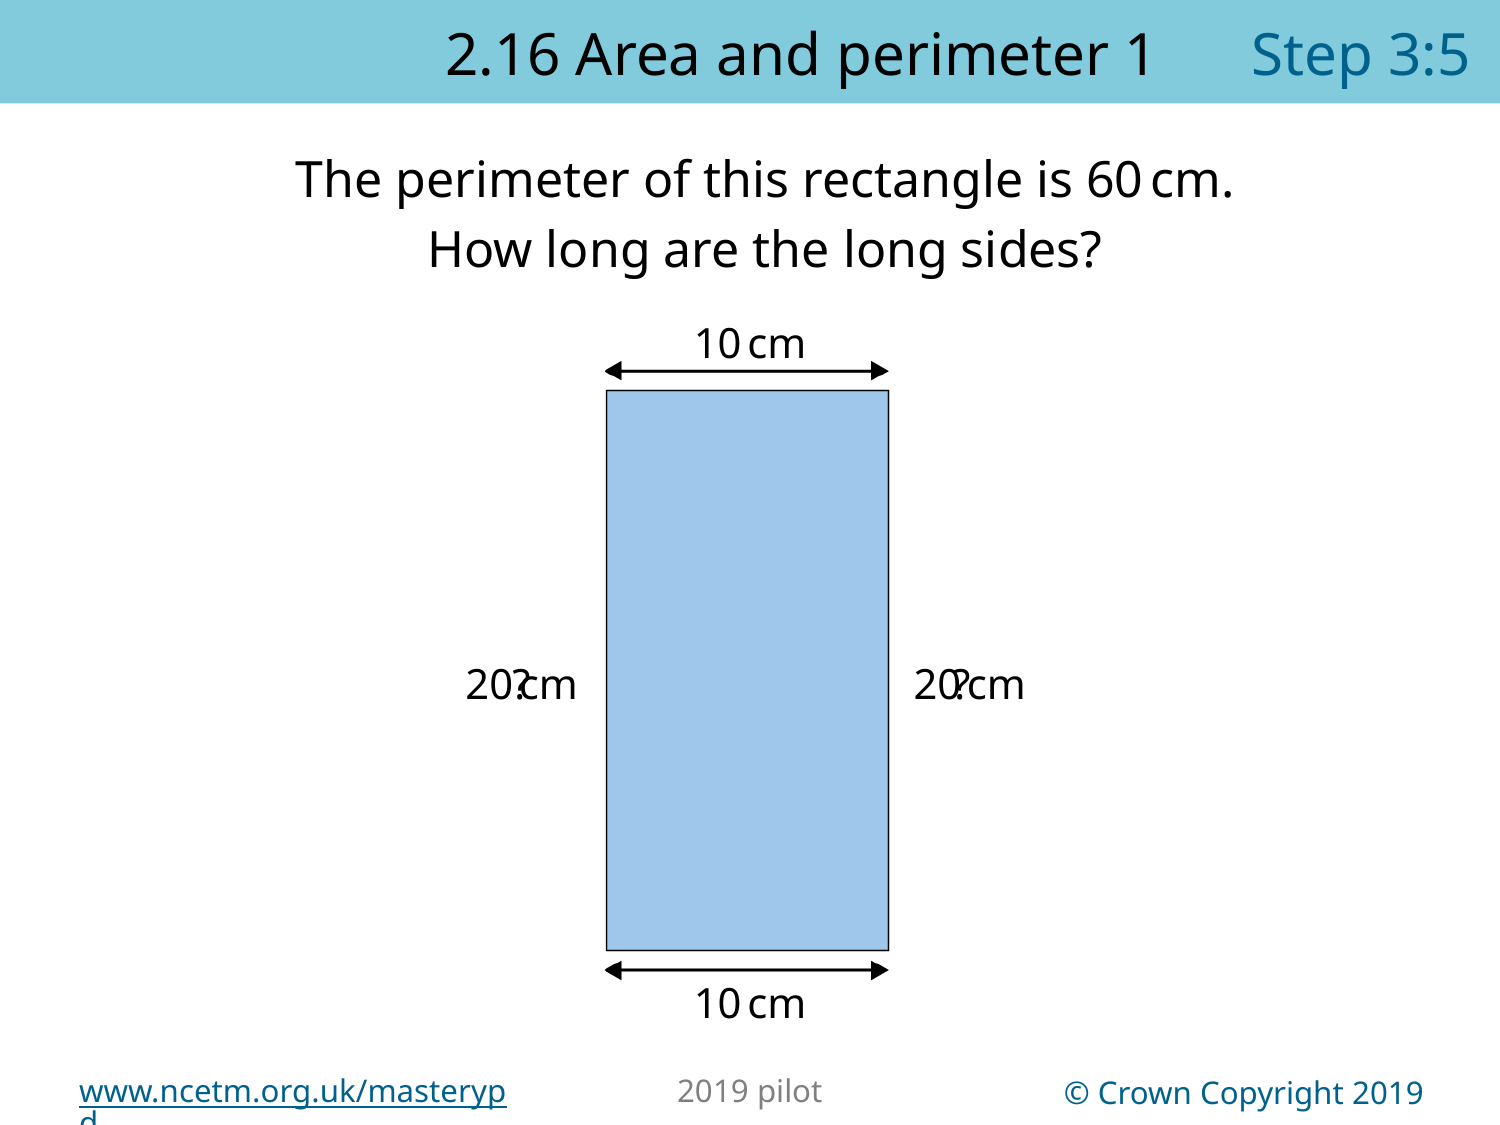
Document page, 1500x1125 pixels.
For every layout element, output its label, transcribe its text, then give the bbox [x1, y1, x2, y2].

text_box 20 cm [986, 650, 1041, 716]
text_box 10 cm [678, 994, 822, 1035]
text_box 20 cm [922, 650, 937, 716]
text_box ? [937, 650, 986, 716]
text_box 10 cm [678, 309, 822, 353]
text_box 20 cm [450, 650, 576, 716]
list 2.16 Area and perimeter 1 Step 3:5 [0, 0, 1500, 104]
picture [581, 354, 918, 986]
text_box The perimeter of this rectangle is 60 cm. How long are the long sides? [280, 140, 1250, 285]
